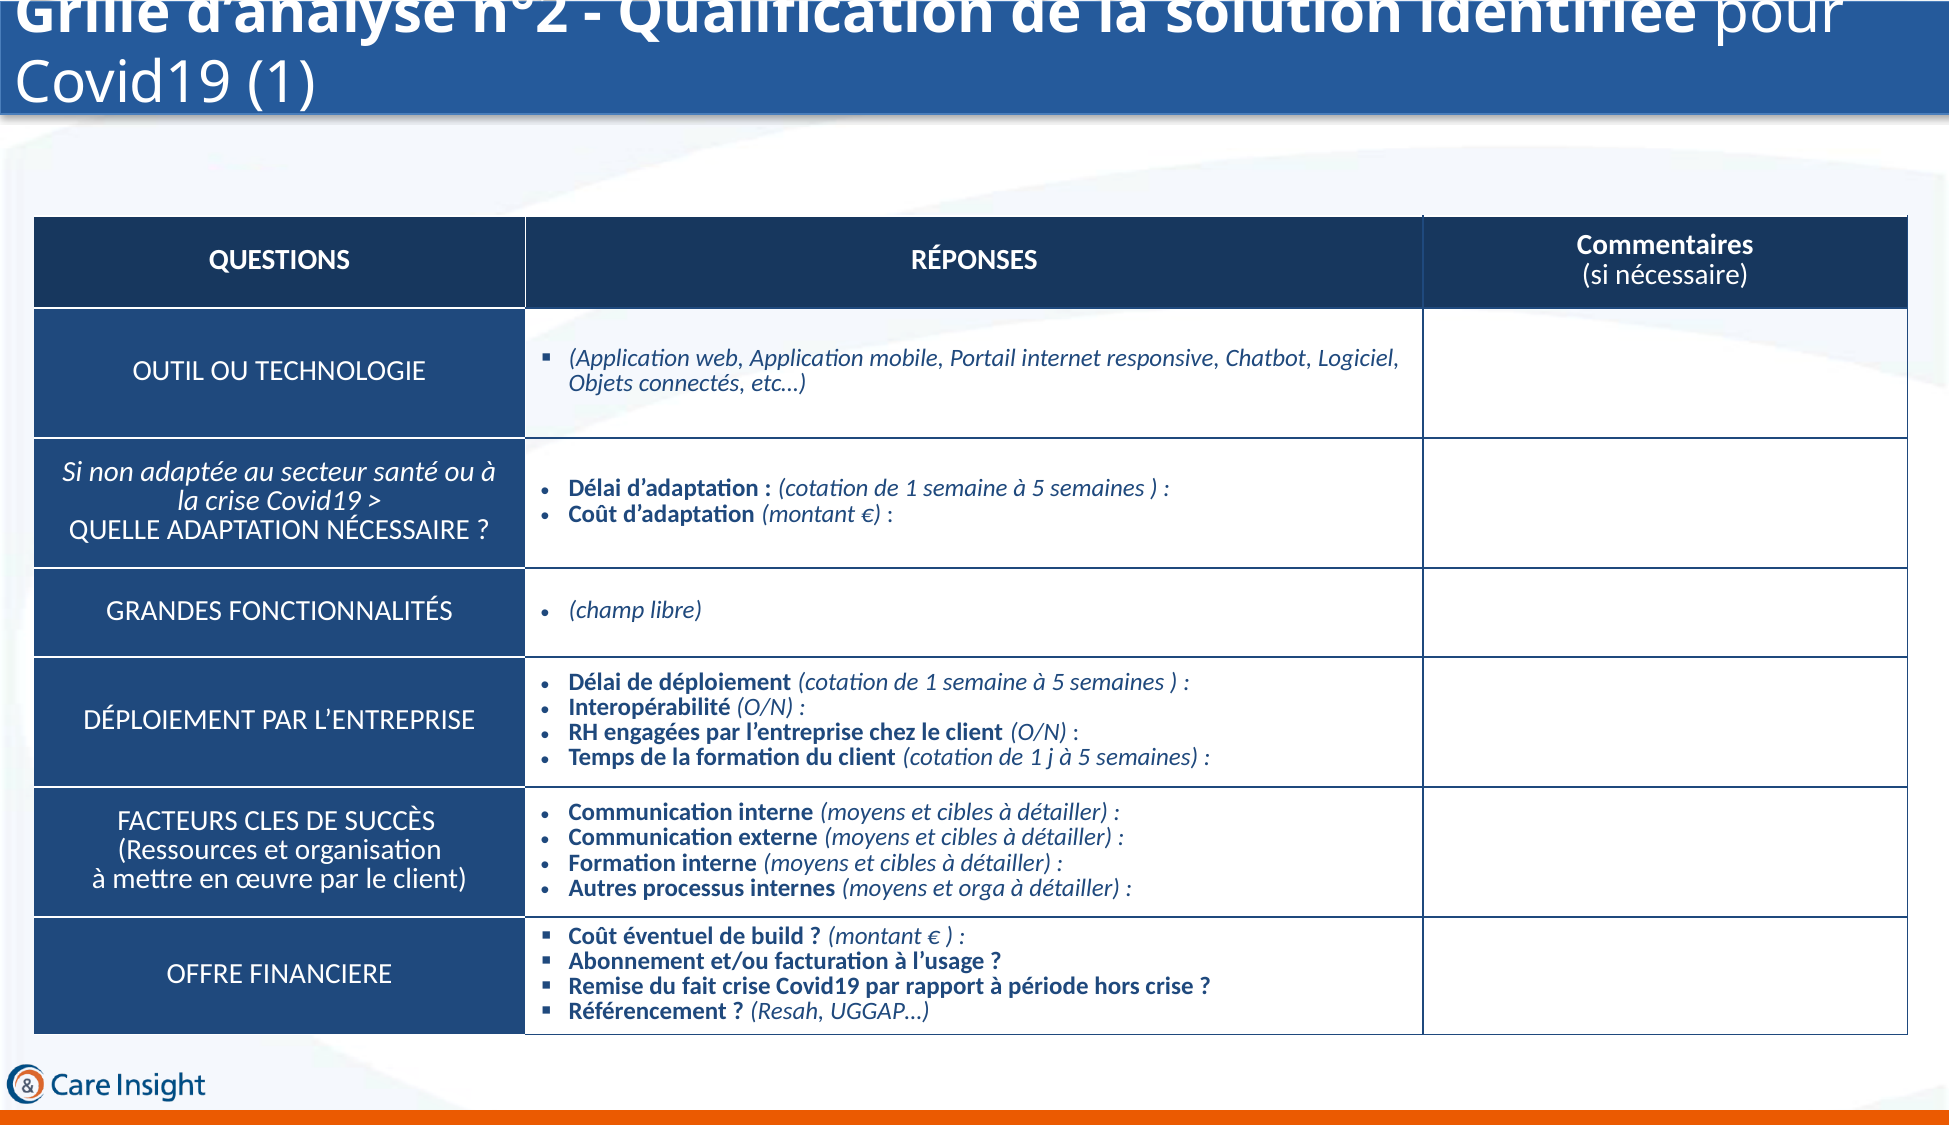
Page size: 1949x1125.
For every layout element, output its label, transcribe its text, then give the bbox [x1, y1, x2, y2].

table_cell Délai de déploiement (cotation de 1 semaine à 5 semaines ) : Interopérabilité (O/N) : RH engagées par l’entreprise chez le client (O/N) : Temps de la formation du client (cotation de 1 j à 5 semaines) : [526, 658, 1422, 786]
table_cell DÉPLOIEMENT PAR L’ENTREPRISE [34, 658, 525, 786]
text_box Grille d’analyse n°2 - Qualification de la solution identifiée pour Covid19 (1) [0, 1, 1949, 115]
table_cell [1424, 658, 1907, 786]
table_cell Communication interne (moyens et cibles à détailler) : Communication externe (moyens et cibles à détailler) : Formation interne (moyens et cibles à détailler) : Autres processus internes (moyens et orga à détailler) : [526, 788, 1422, 916]
picture [0, 115, 1949, 1110]
table_header Commentaires (si nécessaire) [1424, 217, 1907, 307]
table_header QUESTIONS [34, 217, 525, 307]
table_cell (champ libre) [526, 569, 1422, 656]
table_cell [1424, 309, 1907, 437]
table_cell Délai d’adaptation : (cotation de 1 semaine à 5 semaines ) : Coût d’adaptation (montant €) : [526, 439, 1422, 567]
table_header RÉPONSES [526, 217, 1422, 307]
table_cell [1424, 439, 1907, 567]
table_cell [1424, 569, 1907, 656]
table_cell (Application web, Application mobile, Portail internet responsive, Chatbot, Logiciel, Objets connectés, etc…) [526, 309, 1422, 437]
table_cell [1424, 788, 1907, 916]
table_cell OUTIL OU TECHNOLOGIE [34, 309, 525, 437]
table_cell FACTEURS CLES DE SUCCÈS (Ressources et organisation à mettre en œuvre par le client) [34, 788, 525, 916]
table_cell Coût éventuel de build ? (montant € ) : Abonnement et/ou facturation à l’usage ? Remise du fait crise Covid19 par rapport à période hors crise ? Référencement ? (Resah, UGGAP…) [526, 918, 1422, 1034]
text_box [0, 1110, 1949, 1125]
table_cell GRANDES FONCTIONNALITÉS [34, 569, 525, 656]
table_cell [1424, 918, 1907, 1034]
table_cell Si non adaptée au secteur santé ou à la crise Covid19 > QUELLE ADAPTATION NÉCESSAIRE ? [34, 439, 525, 567]
table_cell OFFRE FINANCIERE [34, 918, 525, 1034]
